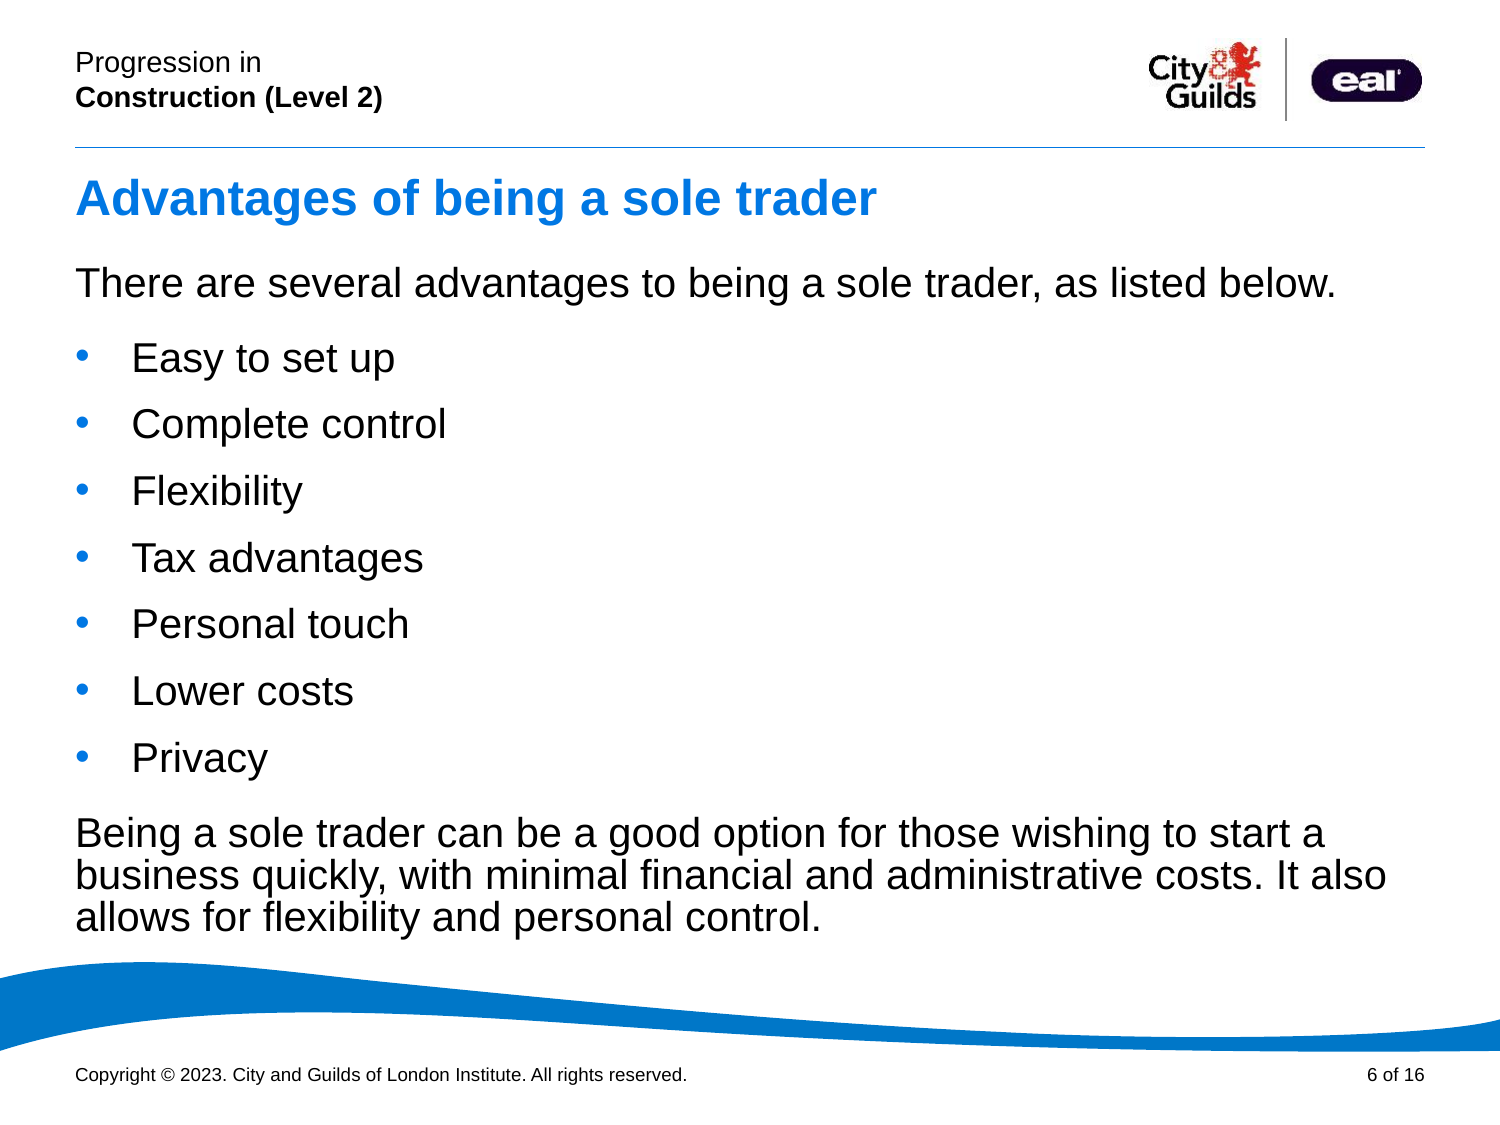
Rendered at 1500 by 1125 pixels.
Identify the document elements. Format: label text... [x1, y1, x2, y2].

picture [1149, 38, 1422, 121]
title Advantages of being a sole trader [74, 165, 1426, 229]
list There are several advantages to being a sole trader, as listed below. Easy to set up Complete control Flexibility Tax advantages Personal touch Lower costs Privacy Being a sole trader can be a good option for those wishing to start a business quickly, with minimal financial and administrative costs. It also allows for flexibility and personal control. [74, 255, 1426, 946]
